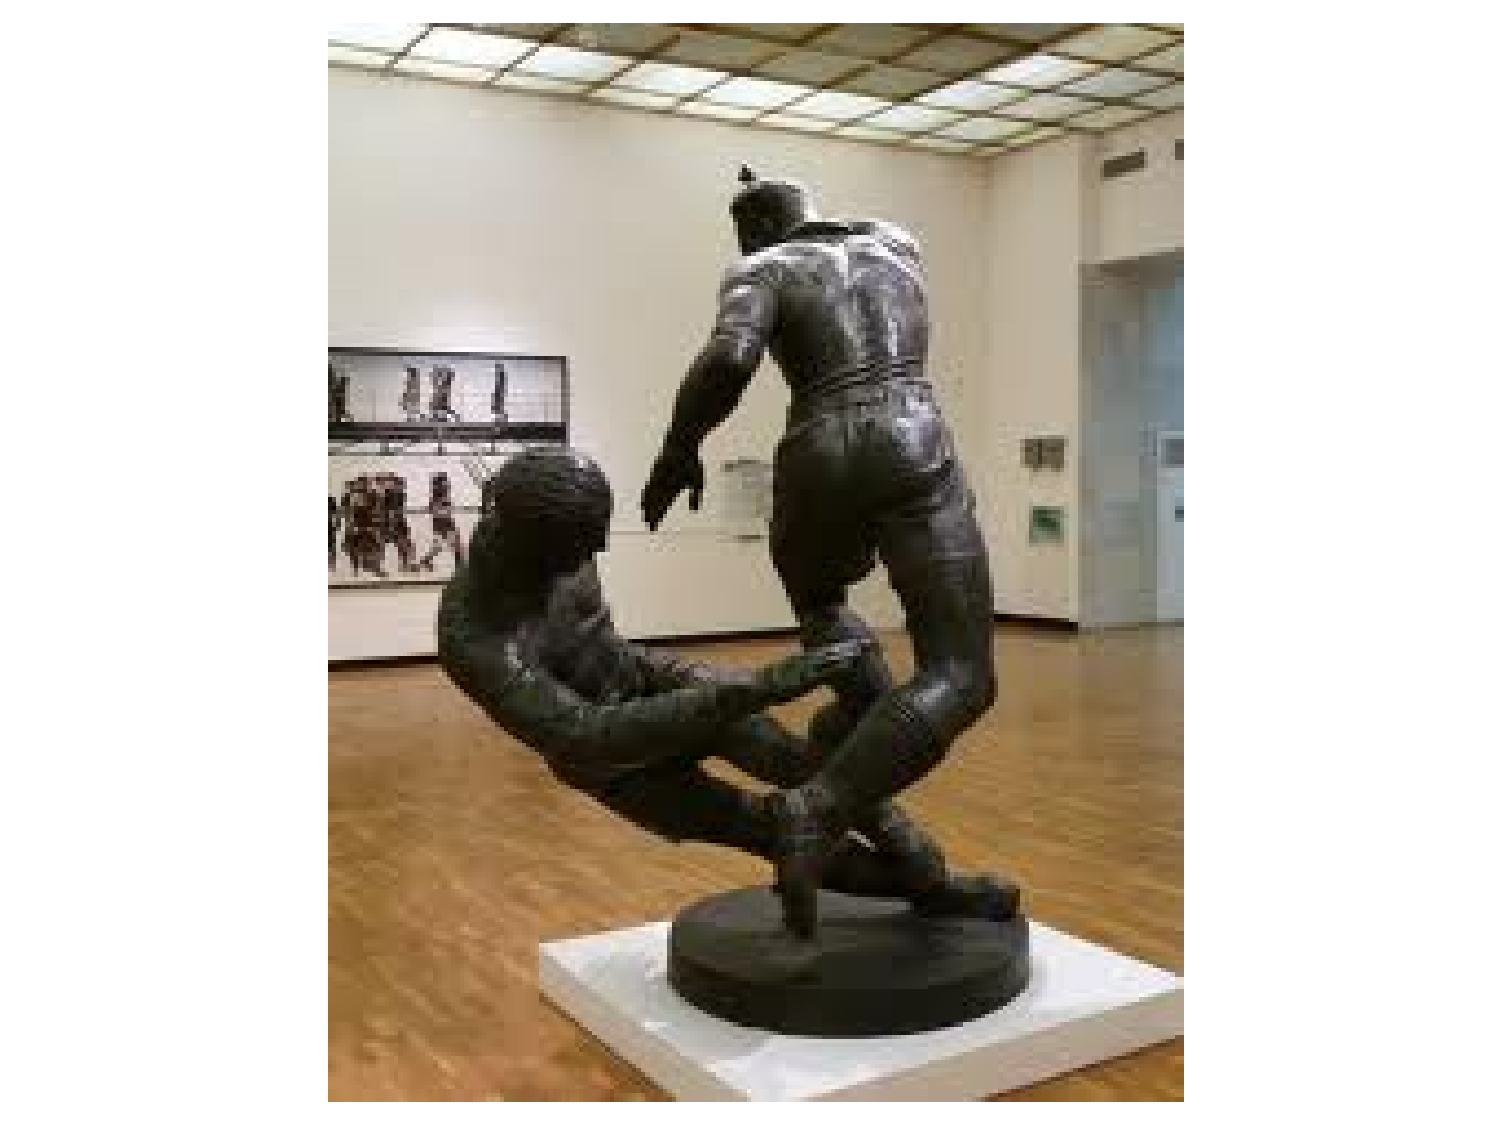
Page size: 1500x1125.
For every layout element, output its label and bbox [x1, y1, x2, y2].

picture [327, 23, 1184, 1102]
